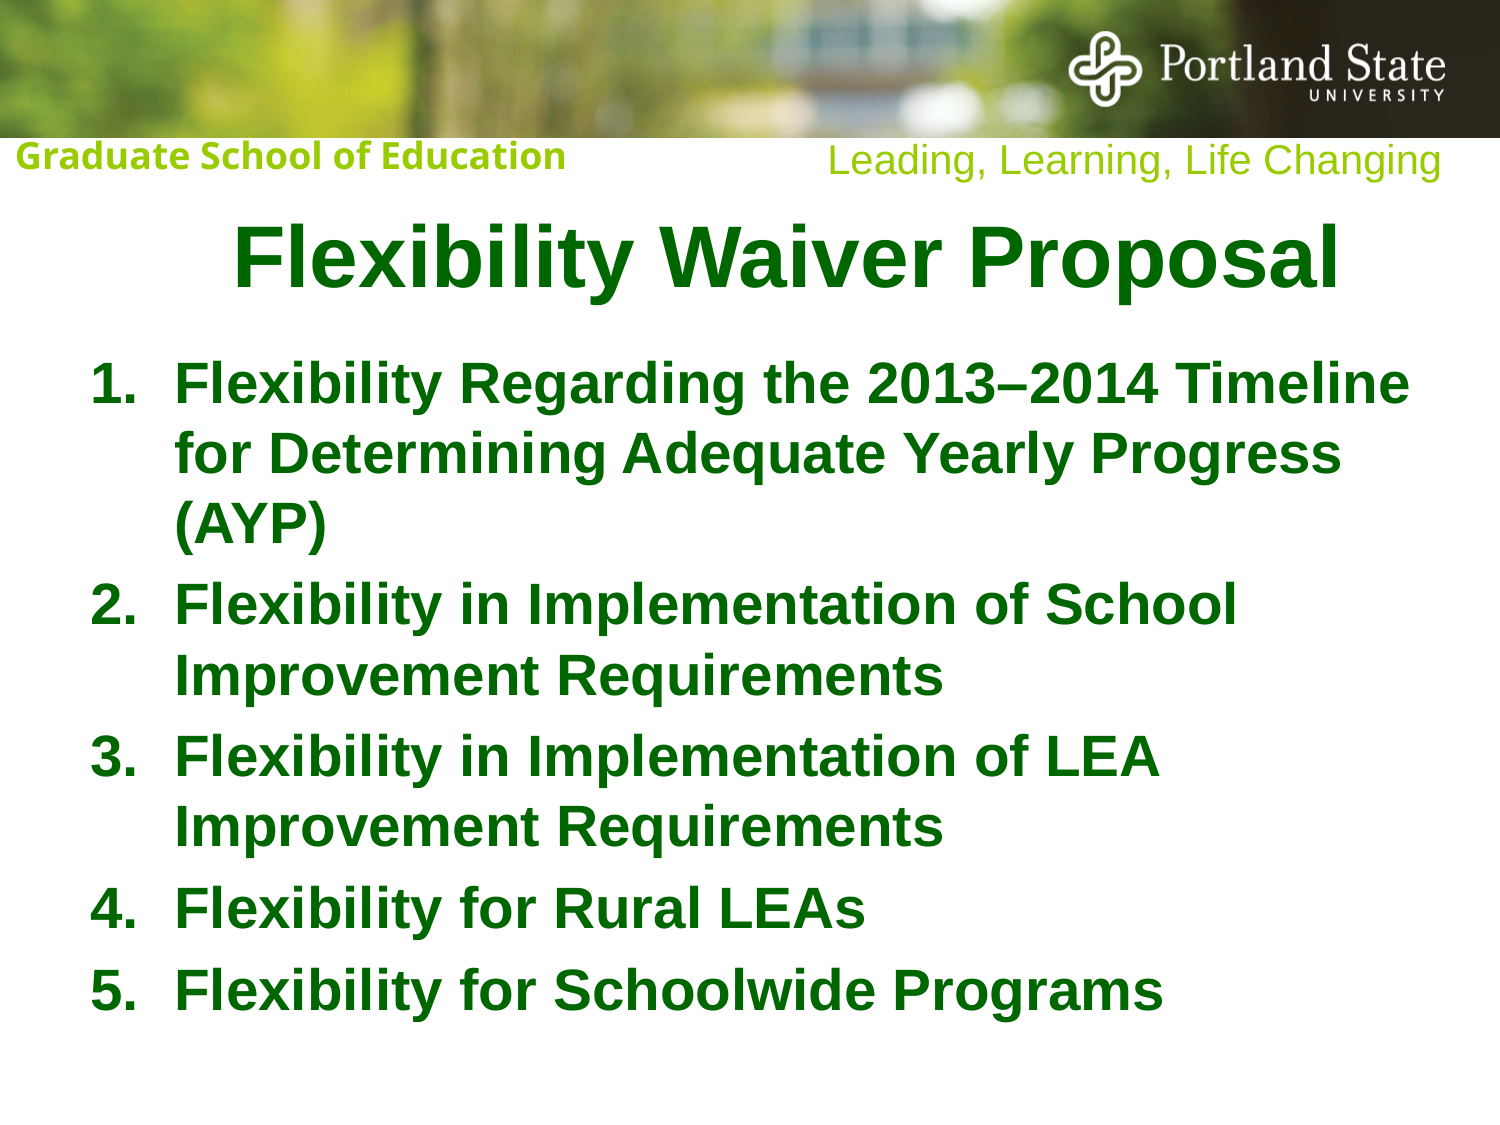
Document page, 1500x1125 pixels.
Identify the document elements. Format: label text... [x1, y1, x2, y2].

title Flexibility Waiver Proposal [74, 203, 1500, 314]
list Flexibility Regarding the 2013–2014 Timeline for Determining Adequate Yearly Progress (AYP) Flexibility in Implementation of School Improvement Requirements Flexibility in Implementation of LEA Improvement Requirements Flexibility for Rural LEAs Flexibility for Schoolwide Programs [74, 337, 1451, 1046]
